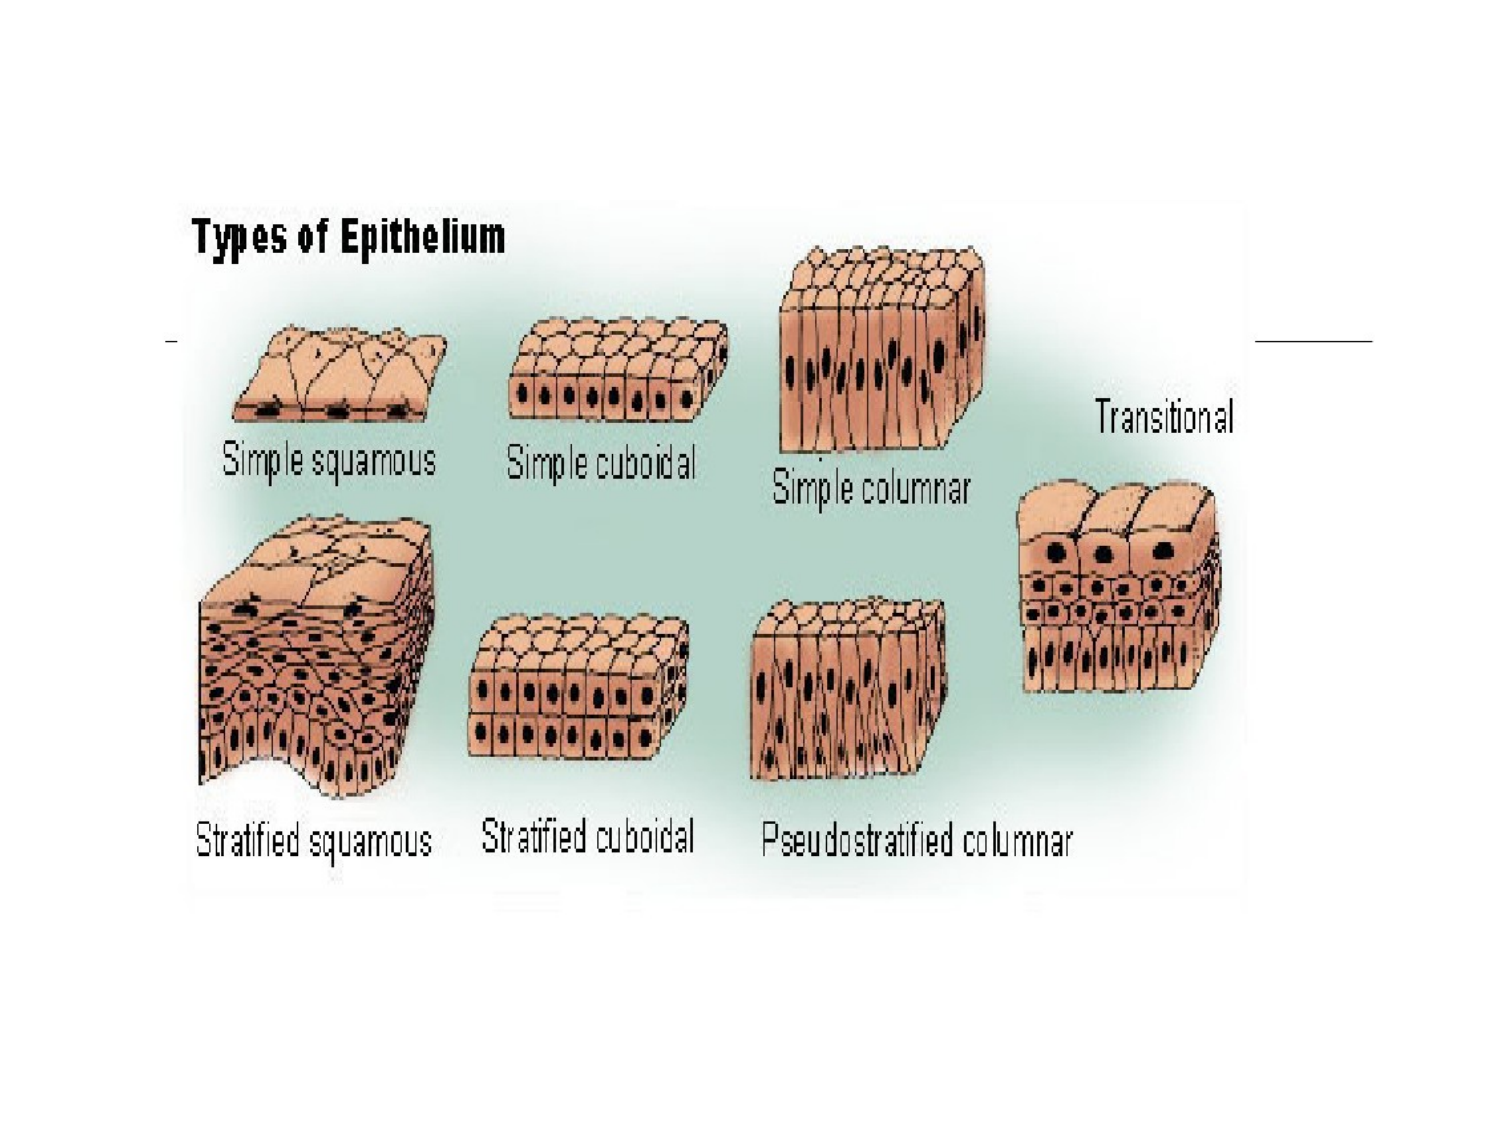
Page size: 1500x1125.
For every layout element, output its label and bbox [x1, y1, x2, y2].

picture [99, 199, 1428, 934]
